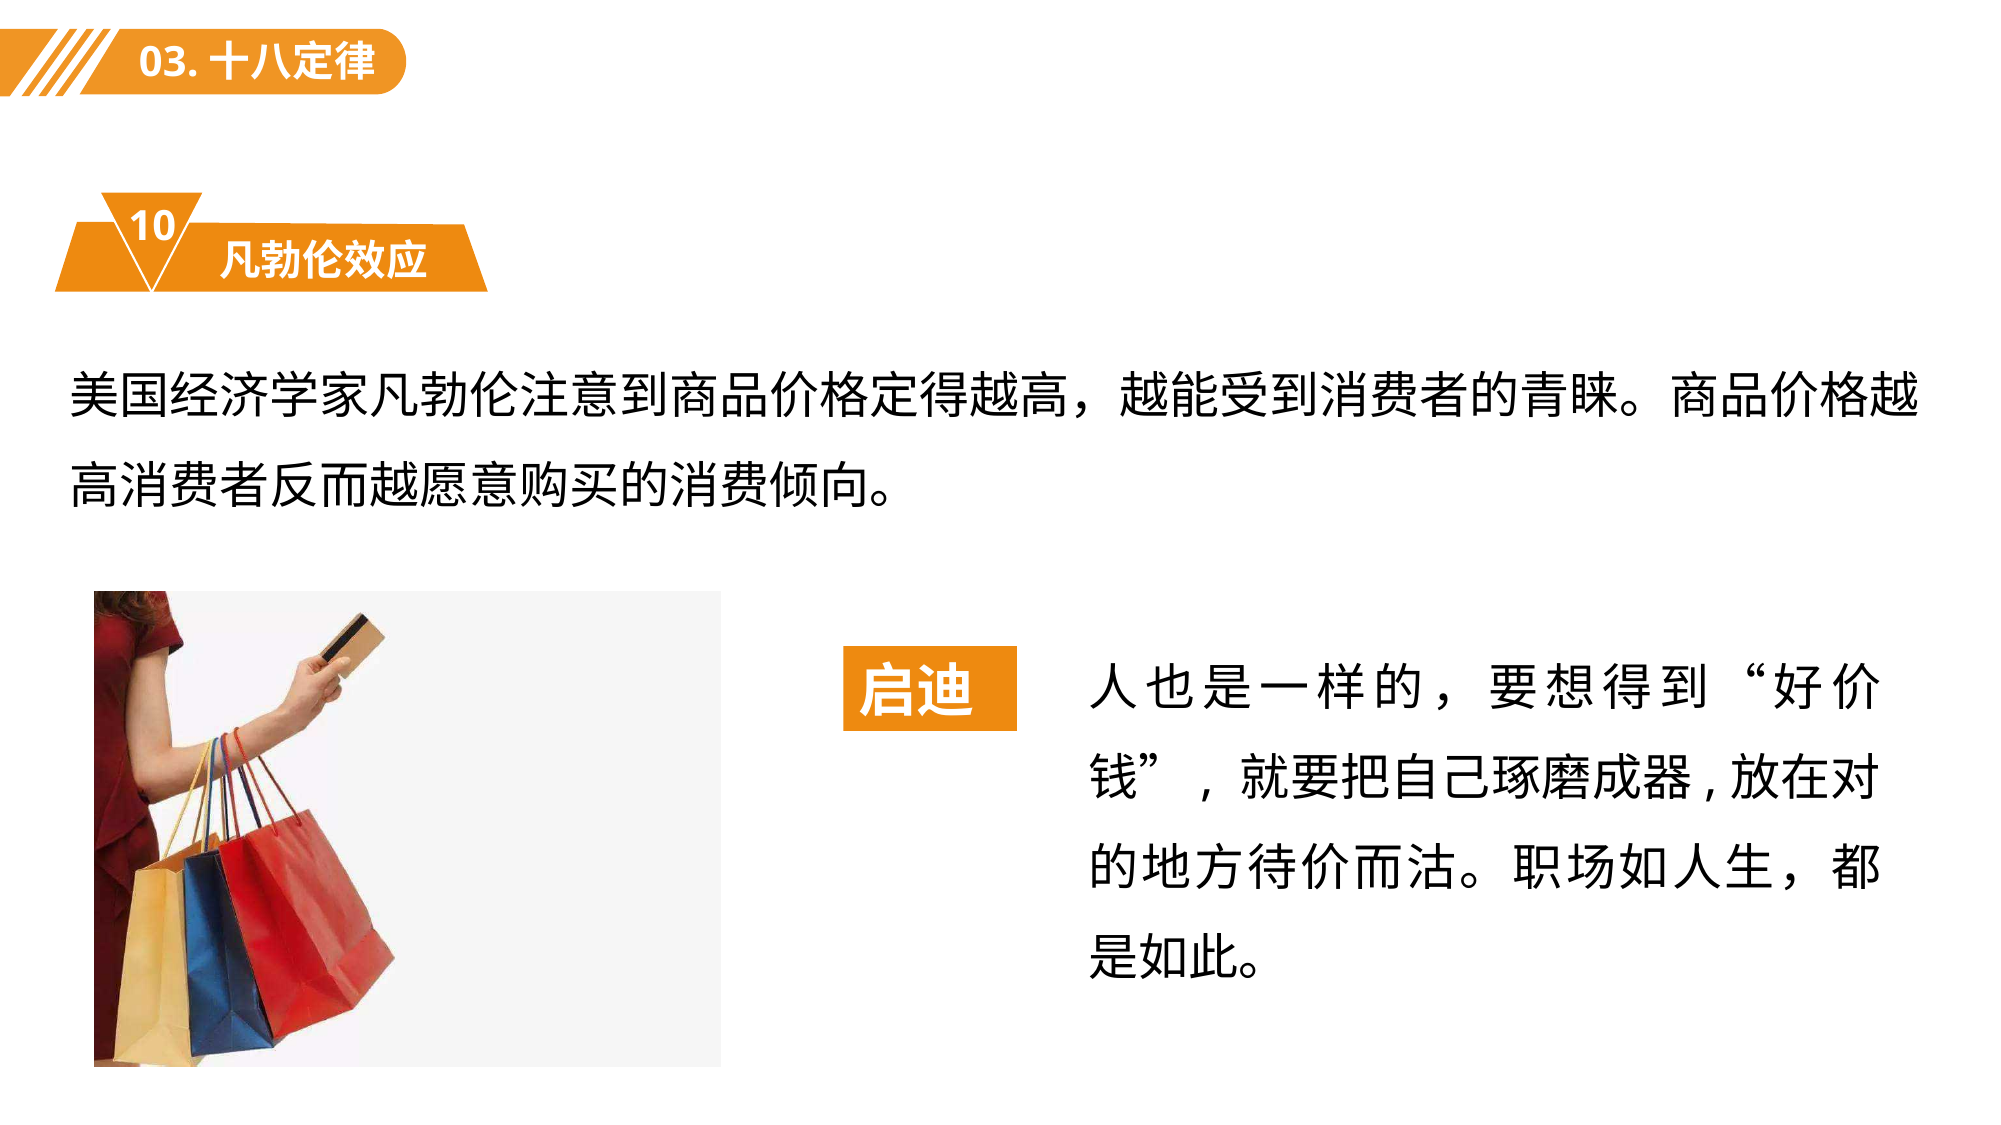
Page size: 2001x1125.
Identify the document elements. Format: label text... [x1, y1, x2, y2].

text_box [0, 27, 407, 97]
text_box 启迪 [843, 646, 1017, 731]
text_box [99, 191, 205, 293]
text_box 美国经济学家凡勃伦注意到商品价格定得越高，越能受到消费者的青睐。商品价格越高消费者反而越愿意购买的消费倾向。 [54, 326, 1938, 521]
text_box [205, 221, 488, 292]
picture [94, 591, 721, 1067]
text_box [54, 221, 99, 292]
text_box 人也是一样的，要想得到“好价钱”, 就要把自己琢磨成器,放在对的地方待价而沽。职场如人生，都是如此。 [1073, 618, 1896, 993]
